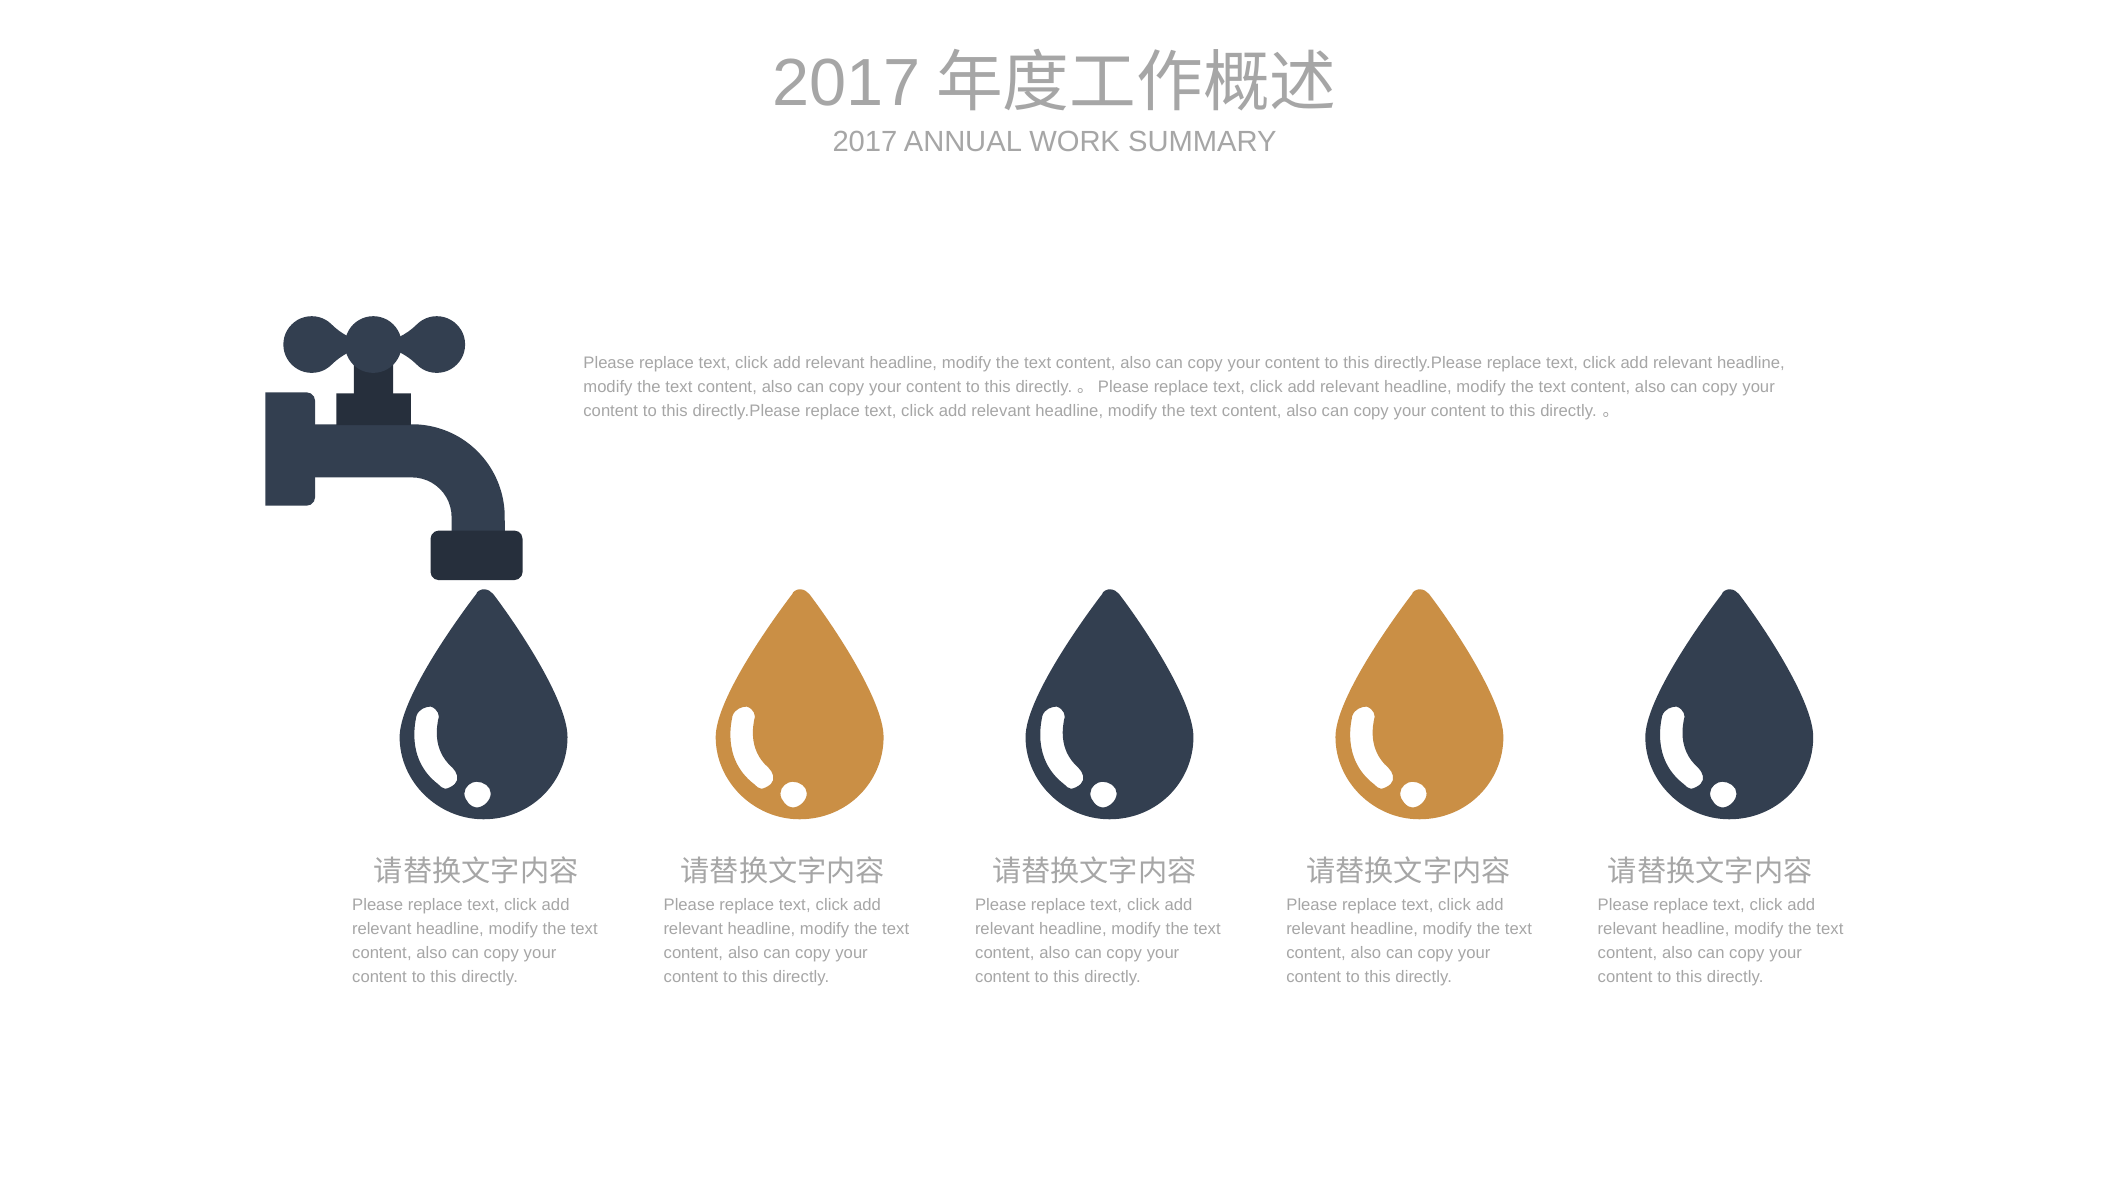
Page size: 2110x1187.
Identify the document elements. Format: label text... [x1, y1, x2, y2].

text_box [1286, 847, 1550, 986]
text_box [1025, 589, 1194, 820]
text_box [1645, 589, 1814, 820]
text_box [1335, 589, 1504, 820]
text_box 2017年度工作概述 [730, 38, 1379, 119]
text_box Please replace text, click add relevant headline, modify the text content, also can copy your content to this directly.Please replace text, click add relevant headline, modify the text content, also can copy your content to this directly.。Please replace text, click add relevant headline, modify the text content, also can copy your content to this directly.Please replace text, click add relevant headline, modify the text content, also can copy your content to this directly.。 [583, 348, 1833, 421]
text_box 2017 ANNUAL WORK SUMMARY [824, 122, 1285, 158]
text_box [352, 847, 616, 986]
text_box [265, 316, 523, 581]
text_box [1597, 847, 1861, 986]
text_box [399, 589, 568, 820]
text_box [715, 589, 884, 820]
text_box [663, 845, 927, 986]
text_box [974, 847, 1239, 986]
